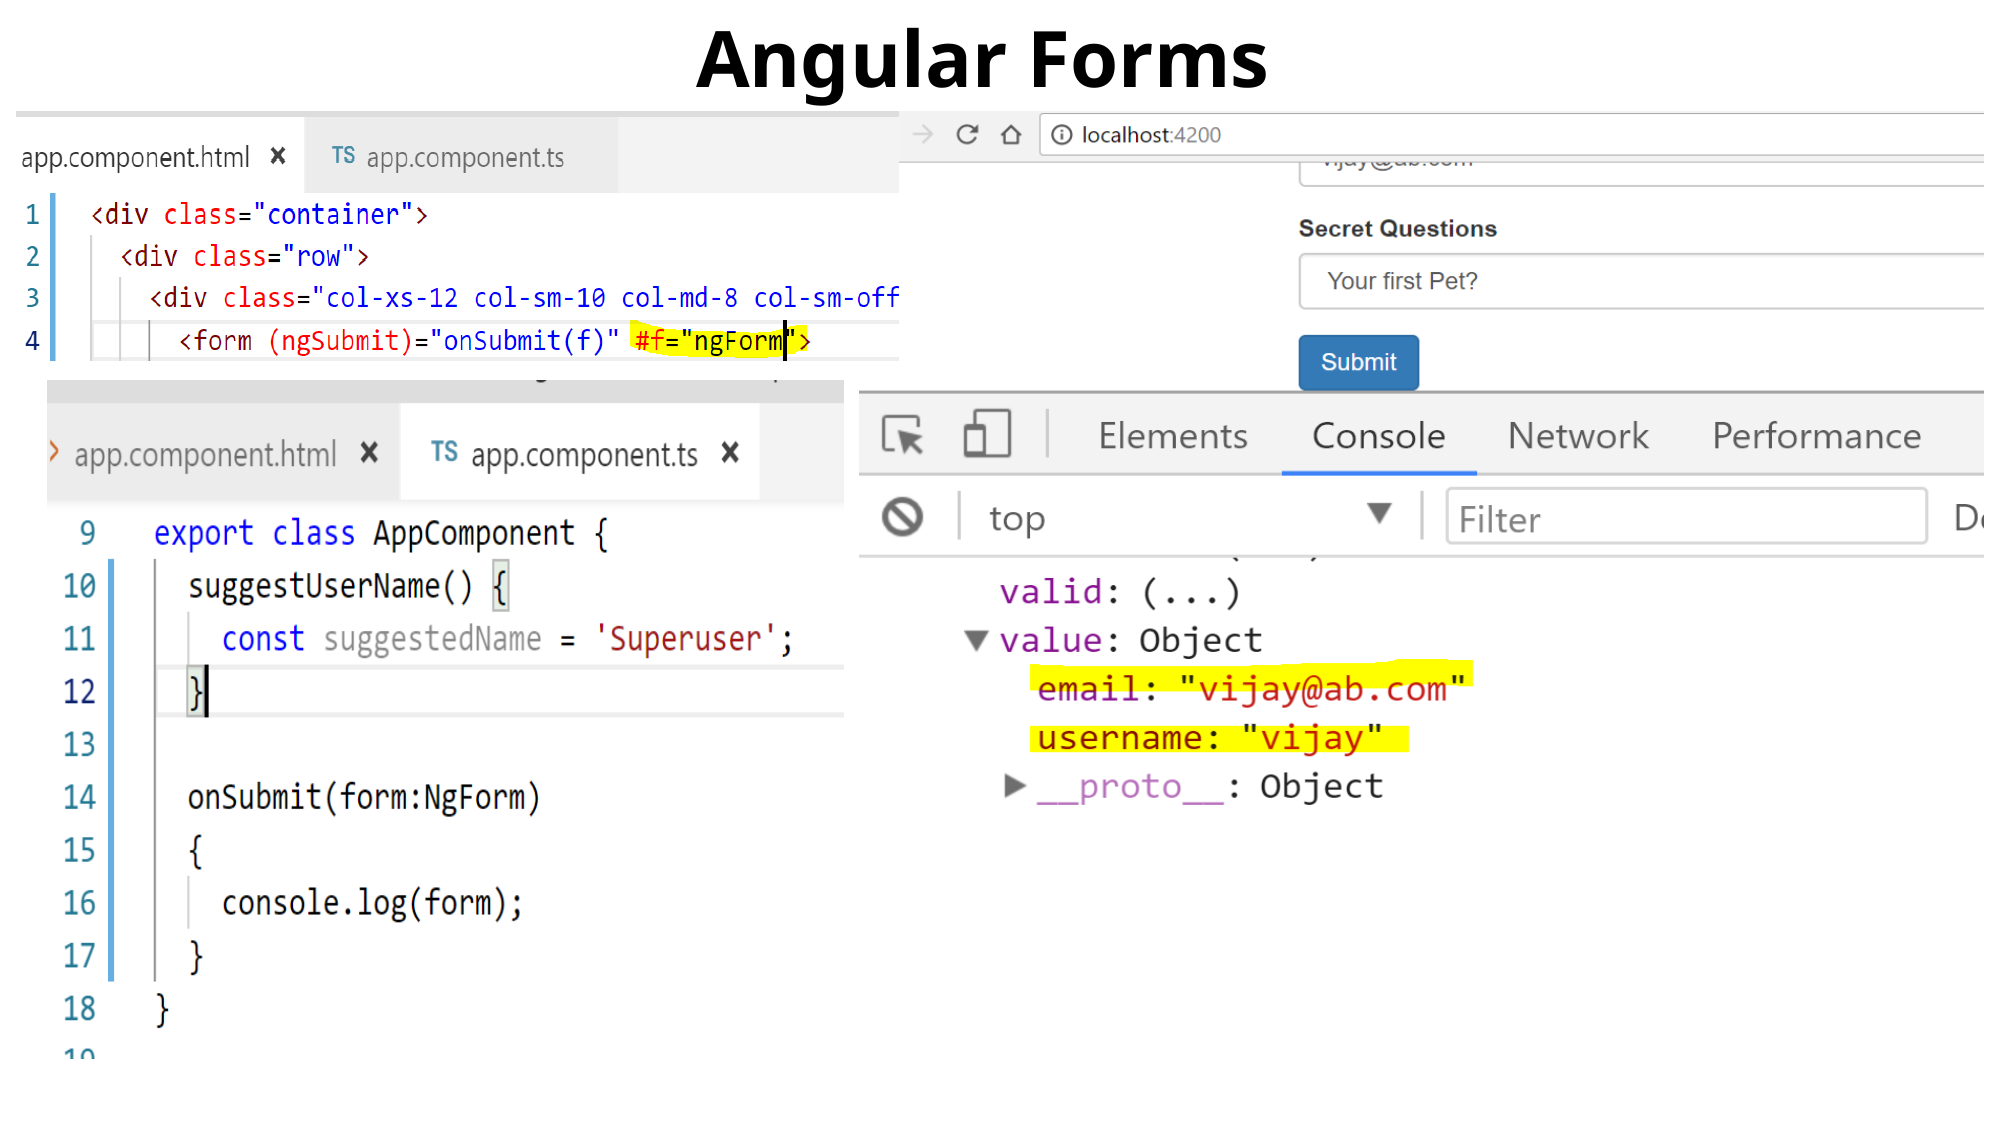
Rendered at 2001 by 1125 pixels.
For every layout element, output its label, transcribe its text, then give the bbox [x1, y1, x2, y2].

title Angular Forms [120, 12, 1846, 111]
picture [47, 380, 844, 1059]
picture [16, 111, 1984, 815]
